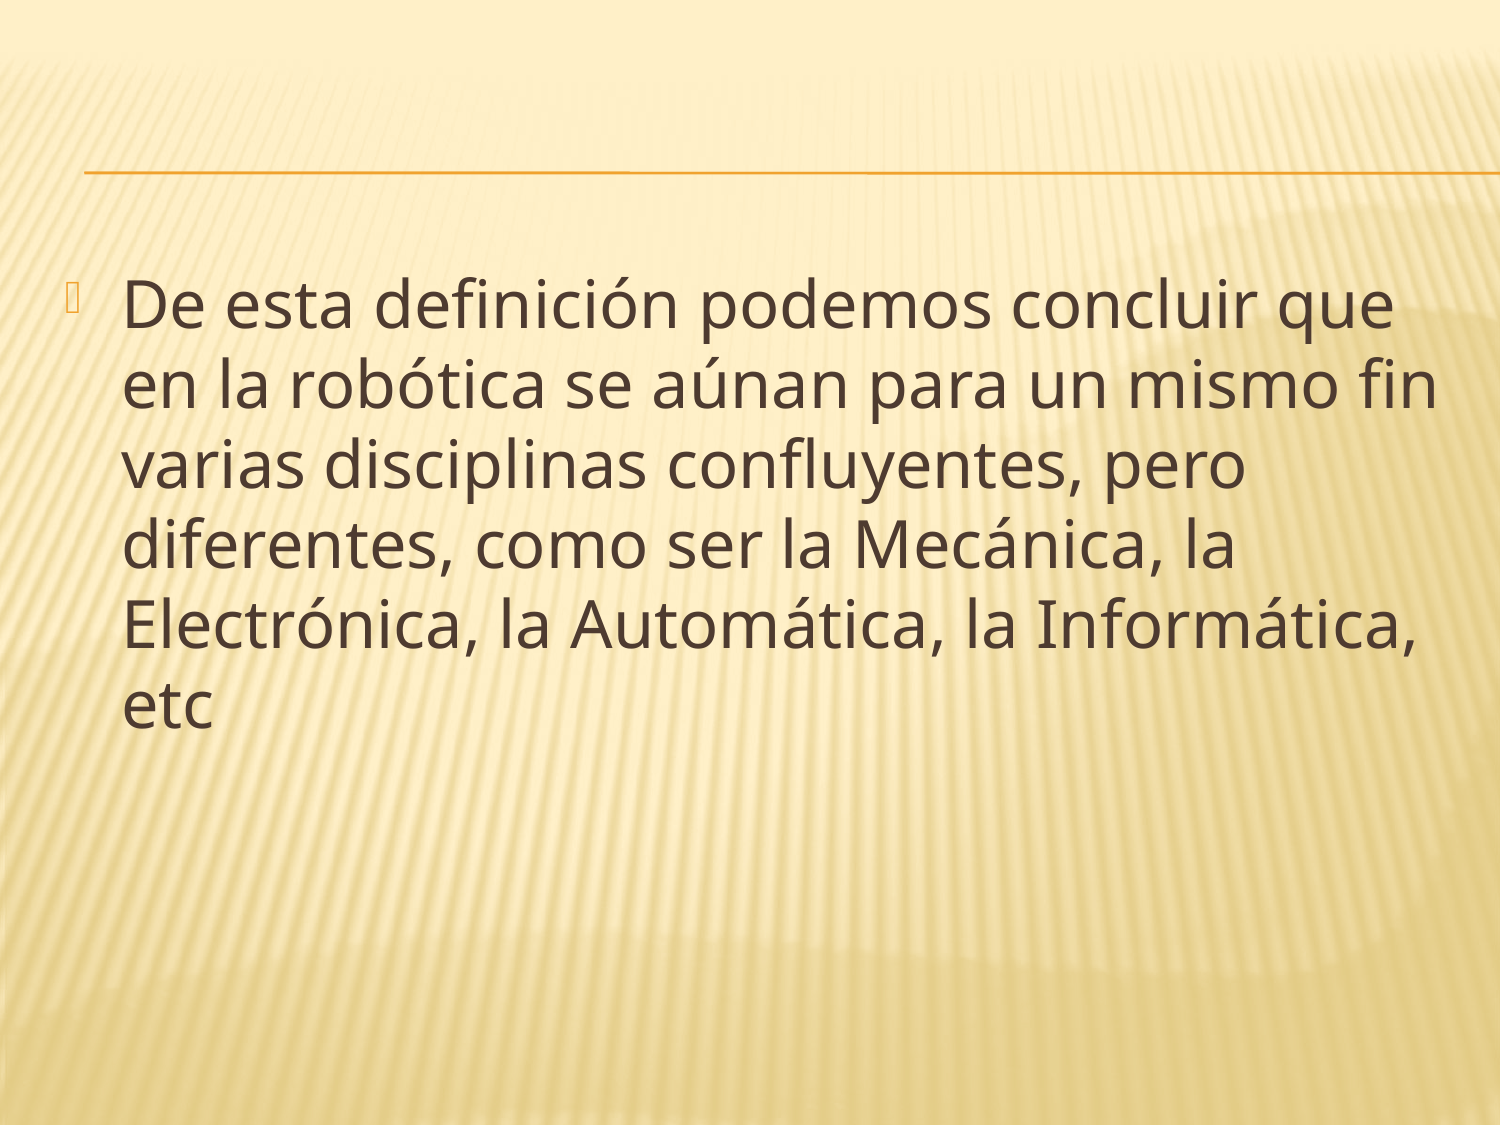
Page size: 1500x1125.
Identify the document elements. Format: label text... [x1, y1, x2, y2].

list De esta definición podemos concluir que en la robótica se aúnan para un mismo fin varias disciplinas confluyentes, pero diferentes, como ser la Mecánica, la Electrónica, la Automática, la Informática, etc [50, 254, 1475, 998]
